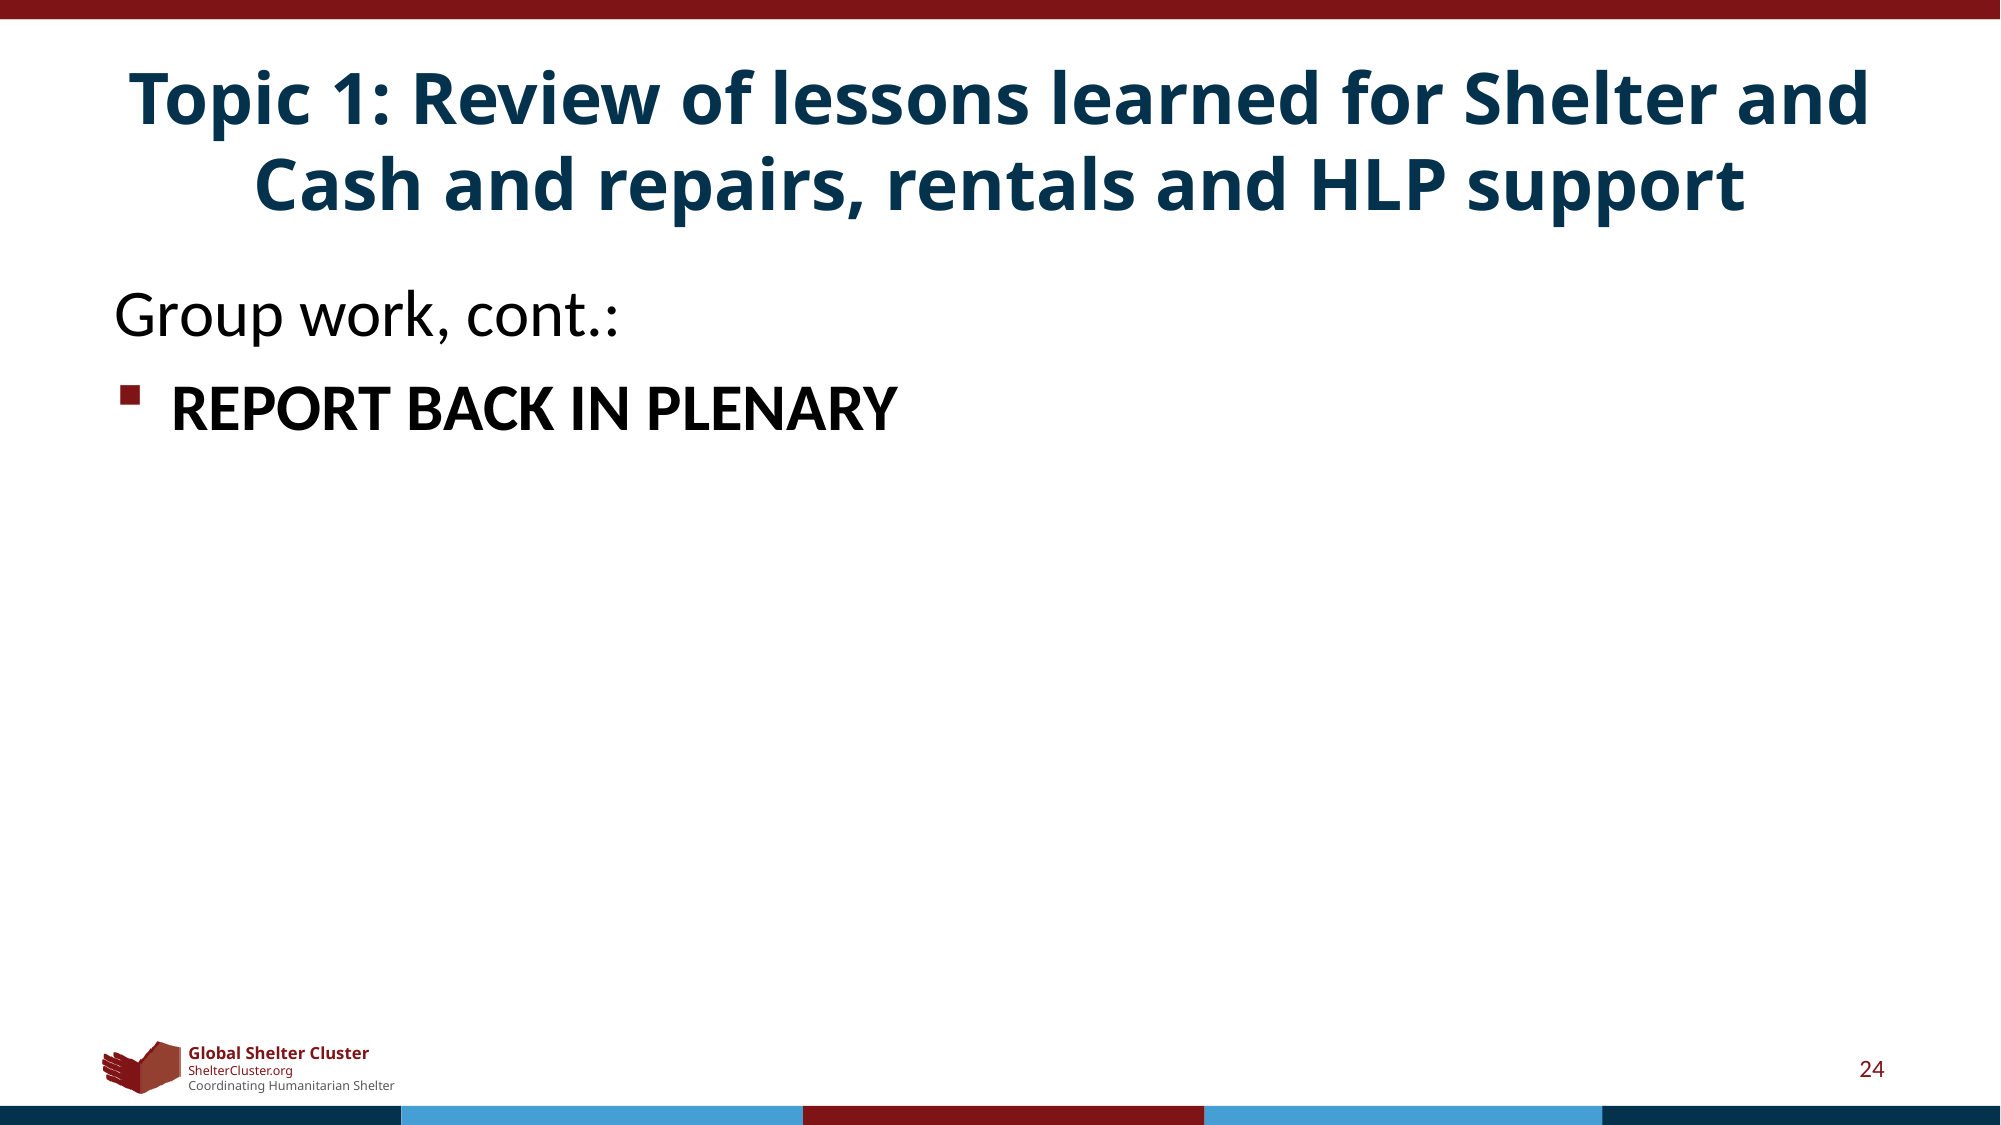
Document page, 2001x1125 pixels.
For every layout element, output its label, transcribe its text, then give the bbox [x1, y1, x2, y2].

slide_number 24 [1433, 1037, 1900, 1098]
title Topic 1: Review of lessons learned for Shelter and Cash and repairs, rentals and HLP support [99, 45, 1900, 233]
list Group work, cont.: REPORT BACK IN PLENARY [99, 262, 1900, 463]
picture [102, 1041, 181, 1094]
